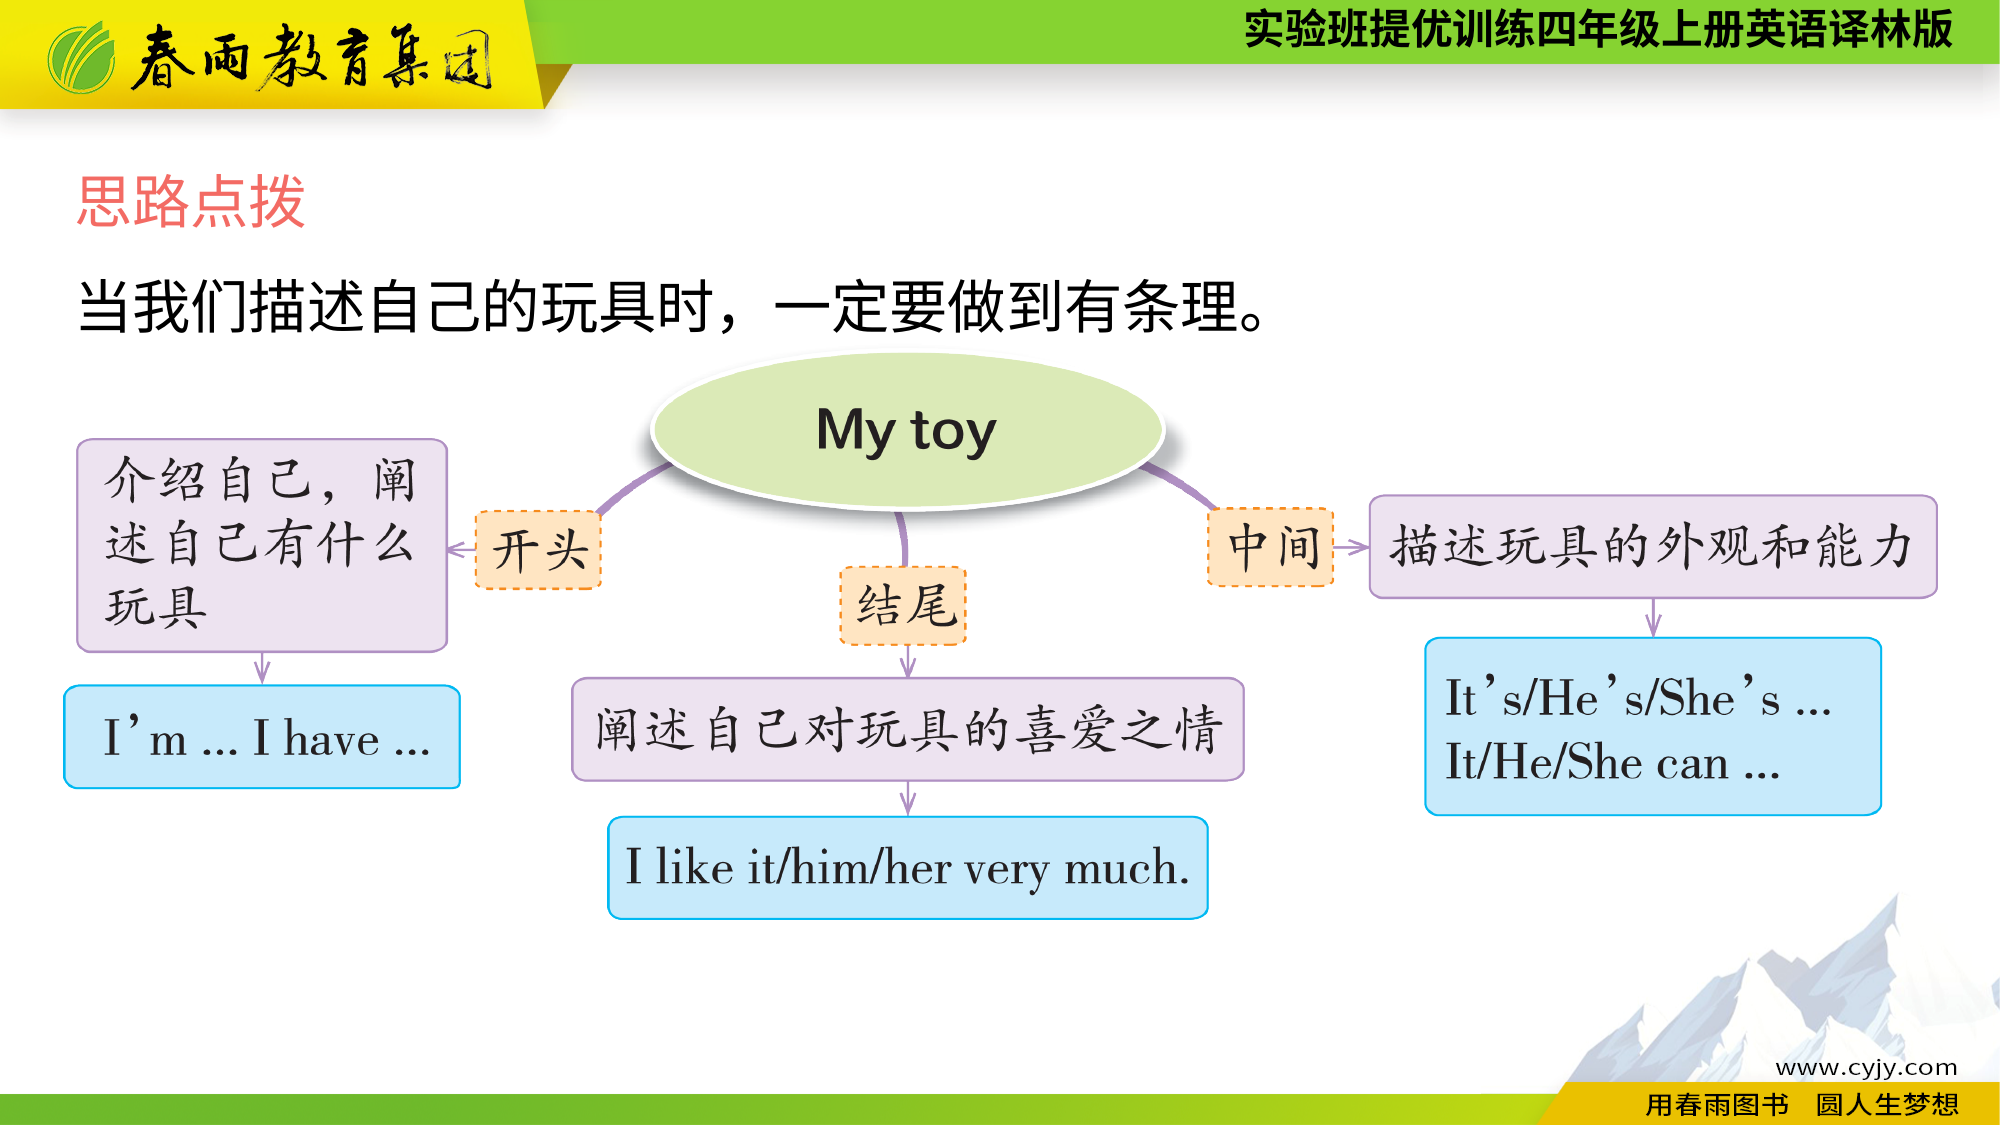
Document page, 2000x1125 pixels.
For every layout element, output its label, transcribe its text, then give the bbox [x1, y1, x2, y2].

list 思路点拨 当我们描述自己的玩具时，一定要做到有条理。 [59, 122, 1944, 337]
picture [0, 0, 2000, 1125]
